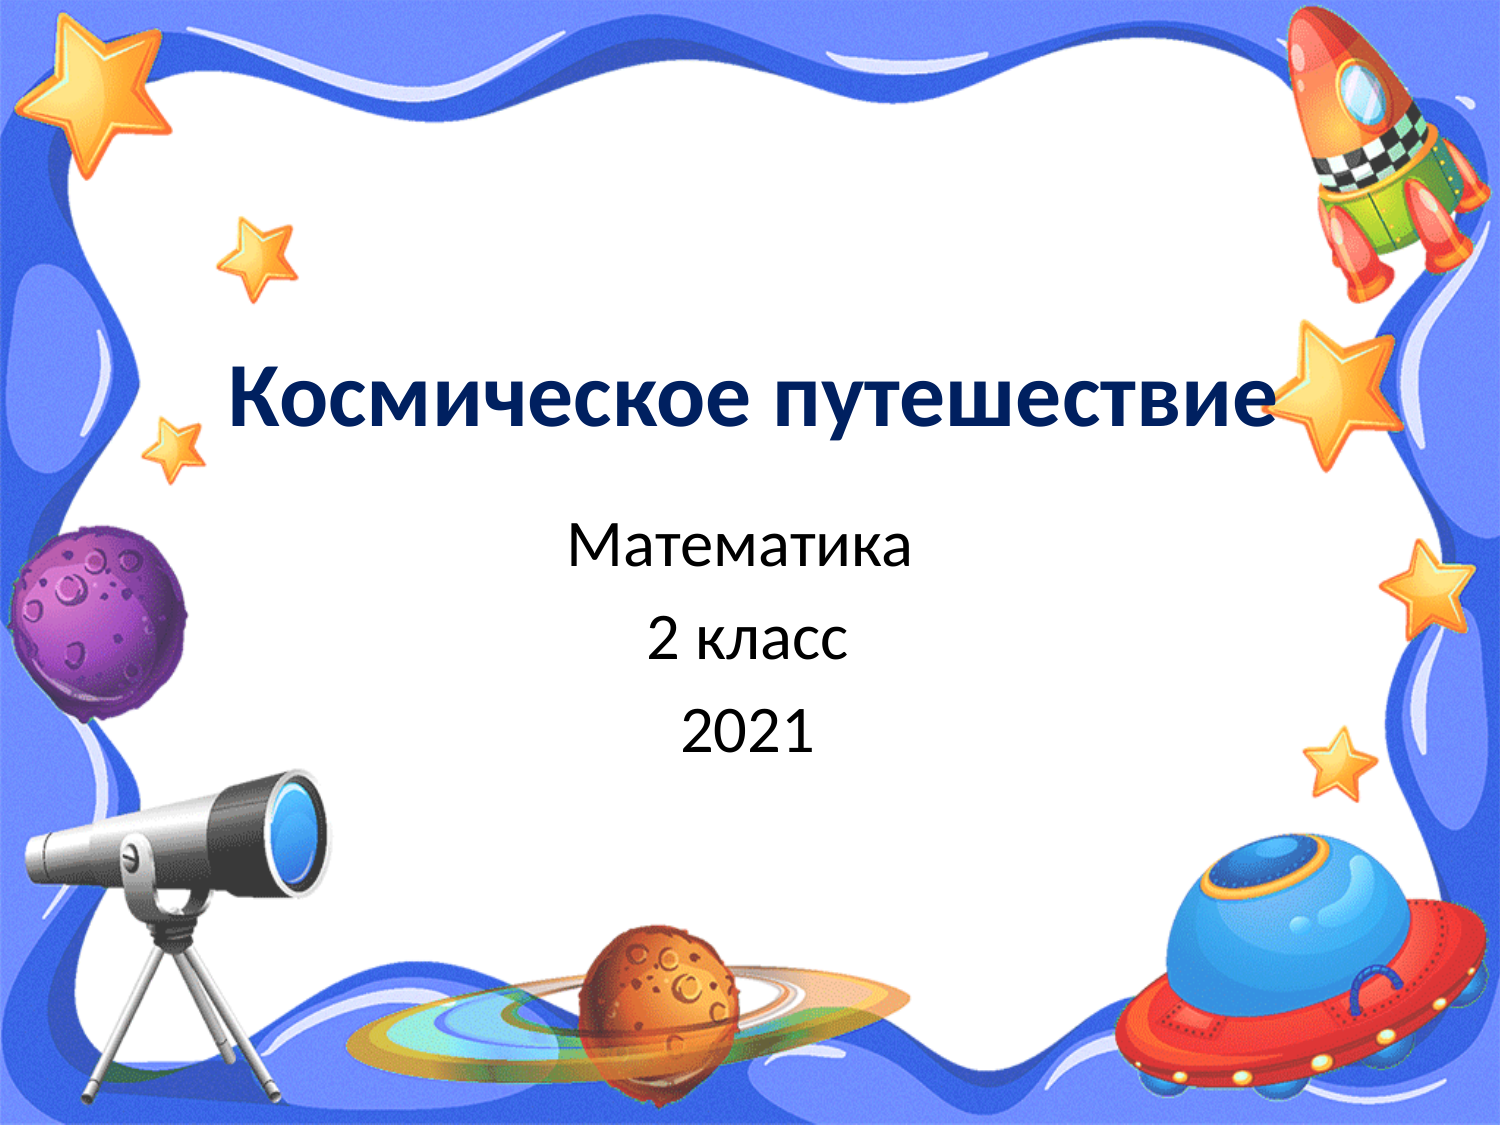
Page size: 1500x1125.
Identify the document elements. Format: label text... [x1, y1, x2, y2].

title Космическое путешествие [117, 269, 1393, 511]
subtitle Математика 2 класс 2021 [222, 492, 1273, 780]
